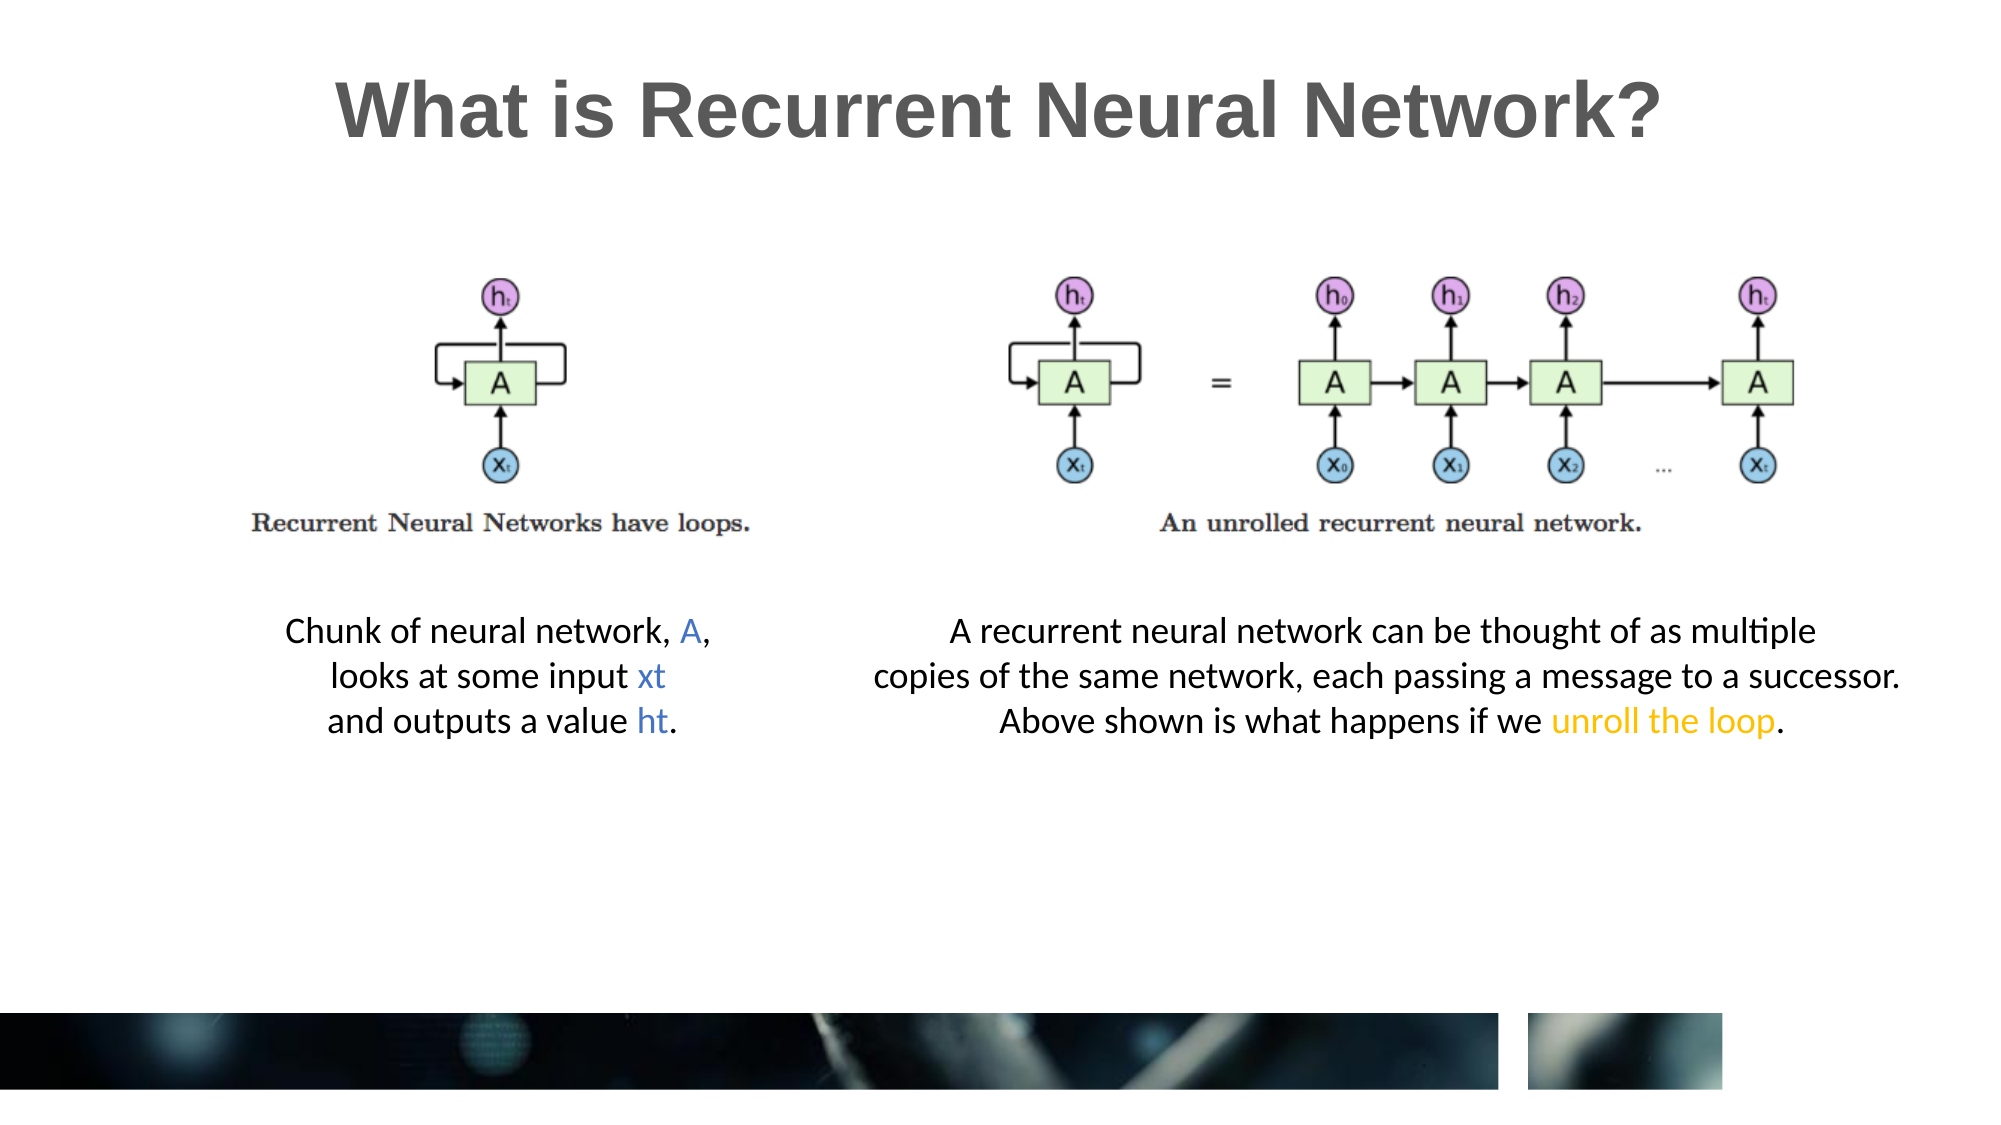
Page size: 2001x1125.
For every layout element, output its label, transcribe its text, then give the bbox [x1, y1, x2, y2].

text_box What is Recurrent Neural Network? [249, 50, 1750, 174]
picture [1528, 1013, 1723, 1090]
text_box Chunk of neural network, A, looks at some input xt and outputs a value ht. [270, 598, 735, 749]
picture [0, 1013, 1499, 1090]
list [185, 241, 802, 566]
text_box A recurrent neural network can be thought of as multiple copies of the same network, each passing a message to a successor. Above shown is what happens if we unroll the loop. [858, 598, 1918, 749]
picture [940, 250, 1878, 566]
